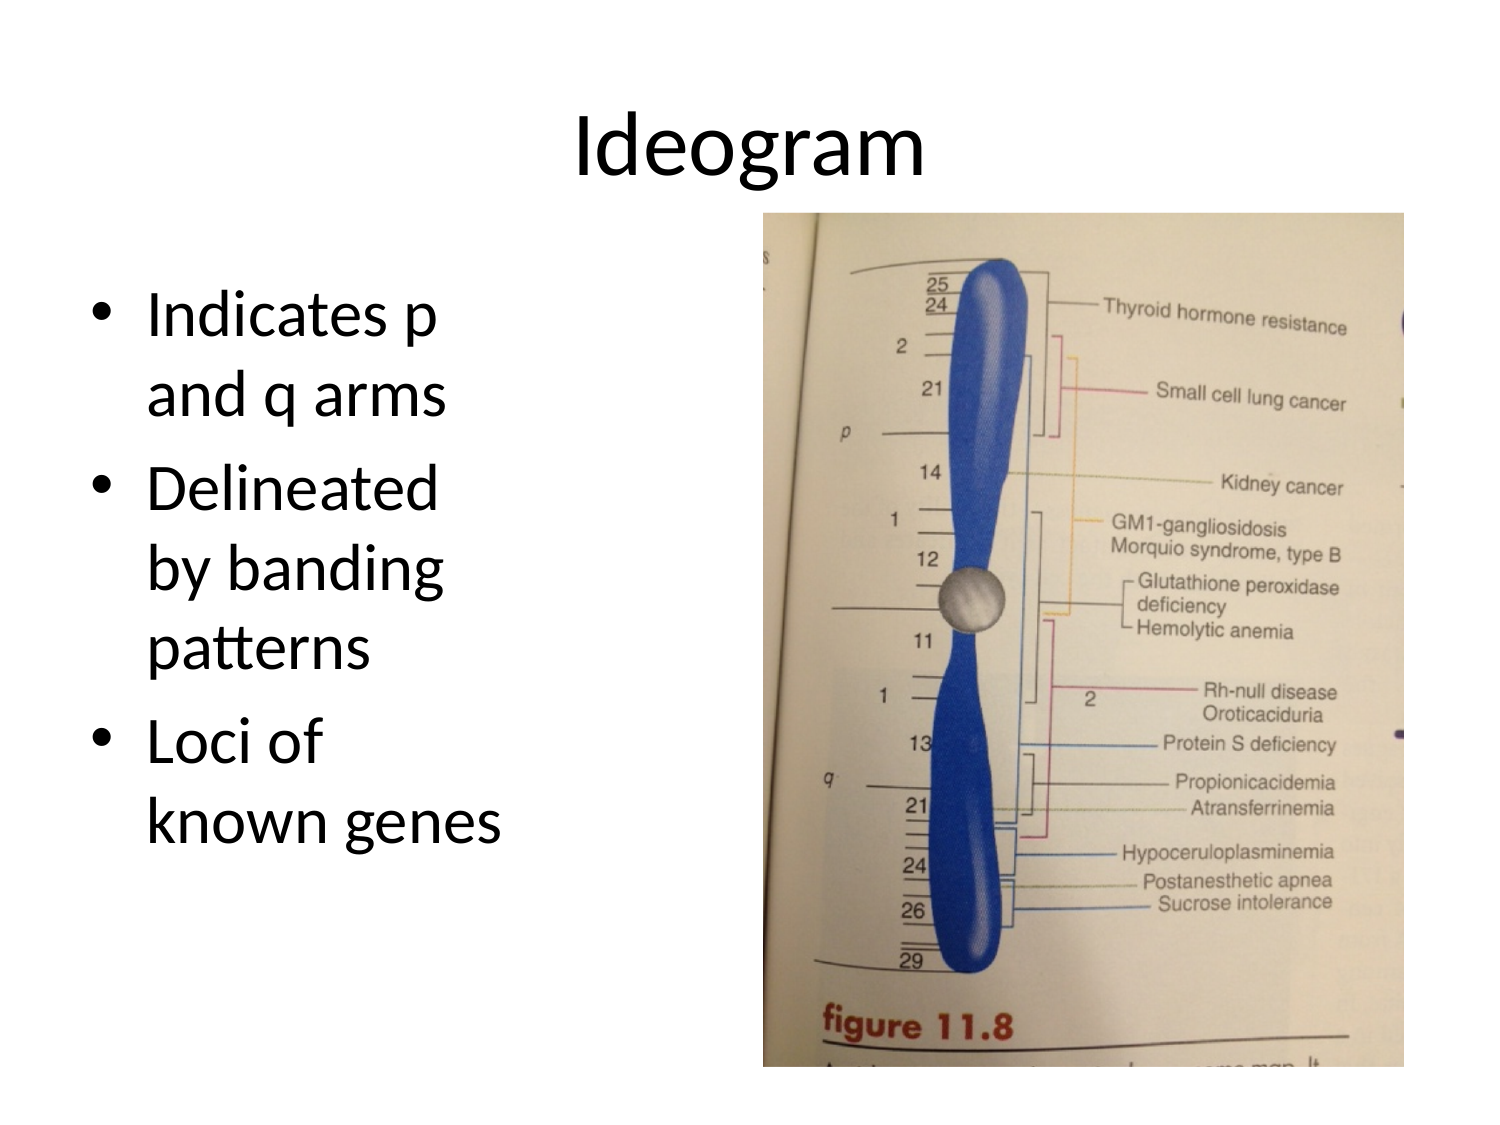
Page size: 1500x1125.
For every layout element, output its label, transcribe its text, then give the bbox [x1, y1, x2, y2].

picture [655, 213, 1500, 1066]
list Indicates p and q arms Delineated by banding patterns Loci of known genes [75, 262, 525, 1005]
title Ideogram [75, 45, 1425, 233]
